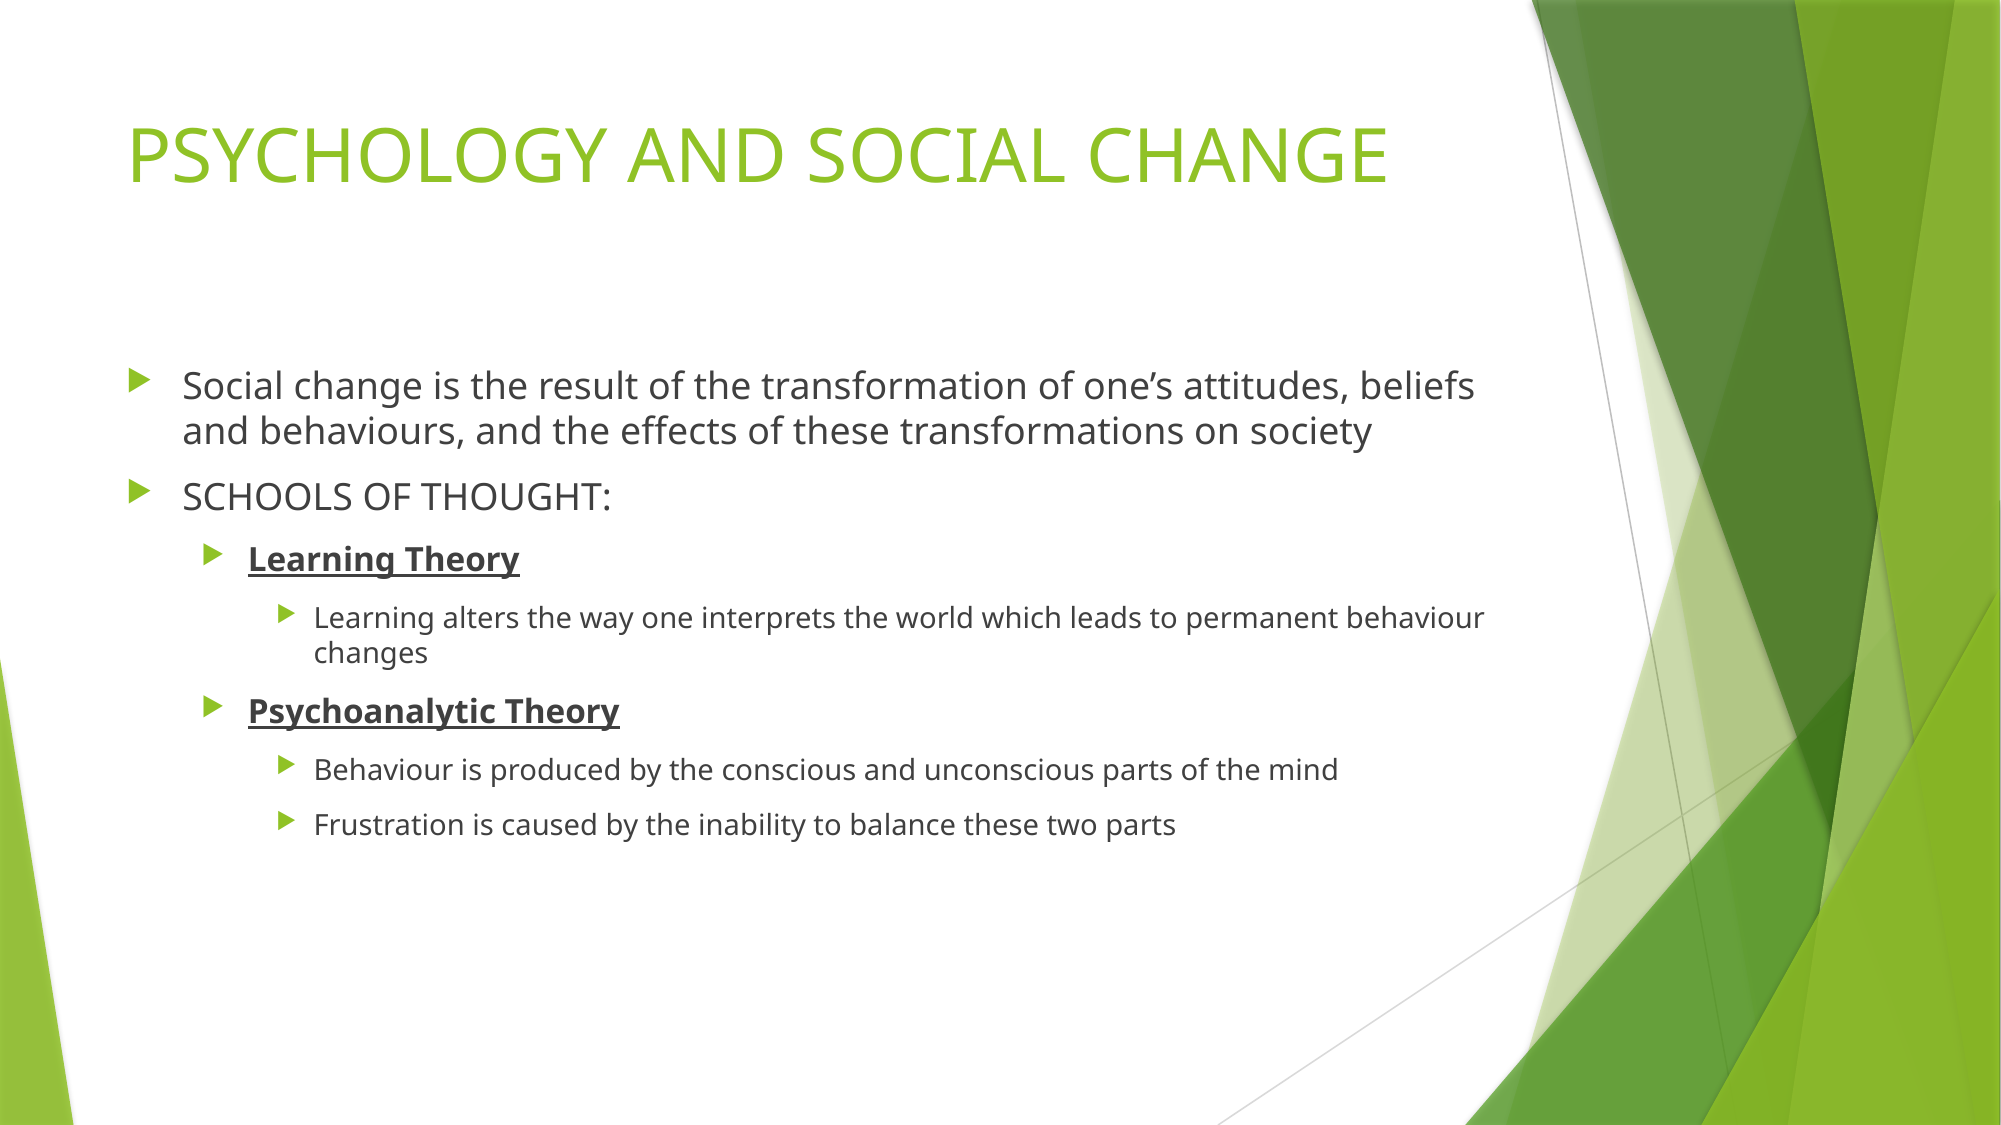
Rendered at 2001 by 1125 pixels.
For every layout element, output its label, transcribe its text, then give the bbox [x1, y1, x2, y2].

title PSYCHOLOGY AND SOCIAL CHANGE [111, 99, 1522, 317]
list Social change is the result of the transformation of one’s attitudes, beliefs and behaviours, and the effects of these transformations on society SCHOOLS OF THOUGHT: Learning Theory Learning alters the way one interprets the world which leads to permanent behaviour changes Psychoanalytic Theory Behaviour is produced by the conscious and unconscious parts of the mind Frustration is caused by the inability to balance these two parts [111, 354, 1522, 992]
